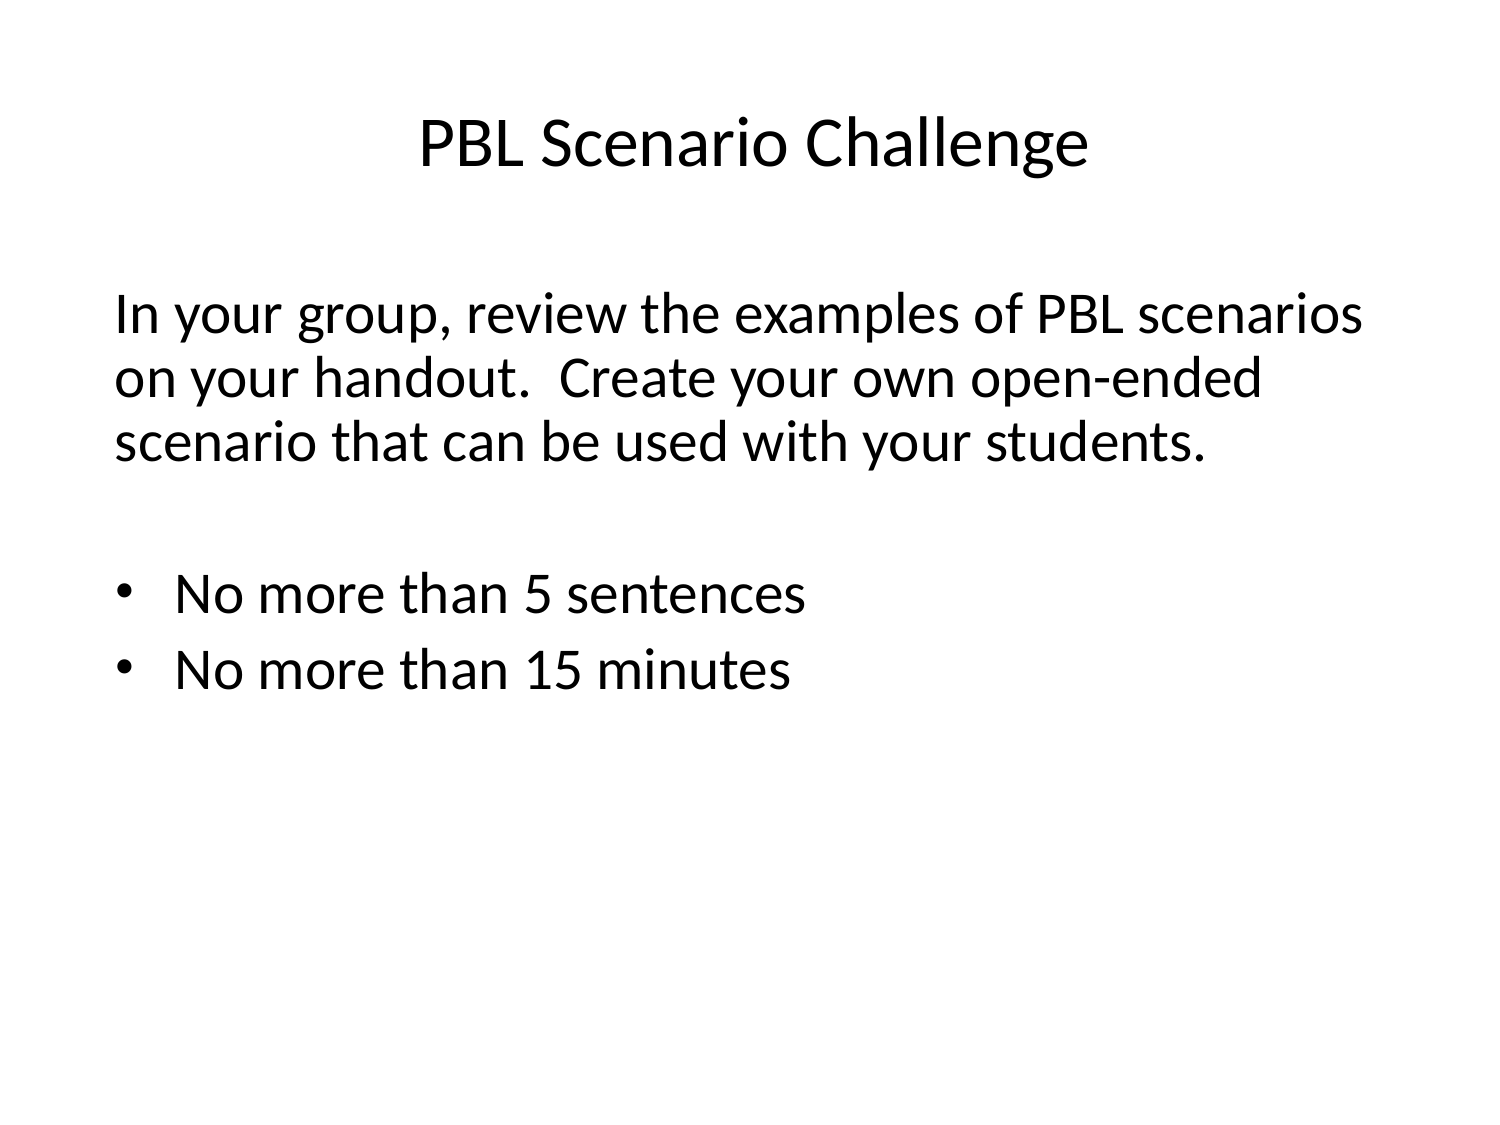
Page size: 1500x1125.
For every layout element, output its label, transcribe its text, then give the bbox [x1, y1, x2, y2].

title PBL Scenario Challenge [24, 87, 1500, 190]
list In your group, review the examples of PBL scenarios on your handout. Create your own open-ended scenario that can be used with your students. No more than 5 sentences No more than 15 minutes [99, 274, 1388, 1020]
